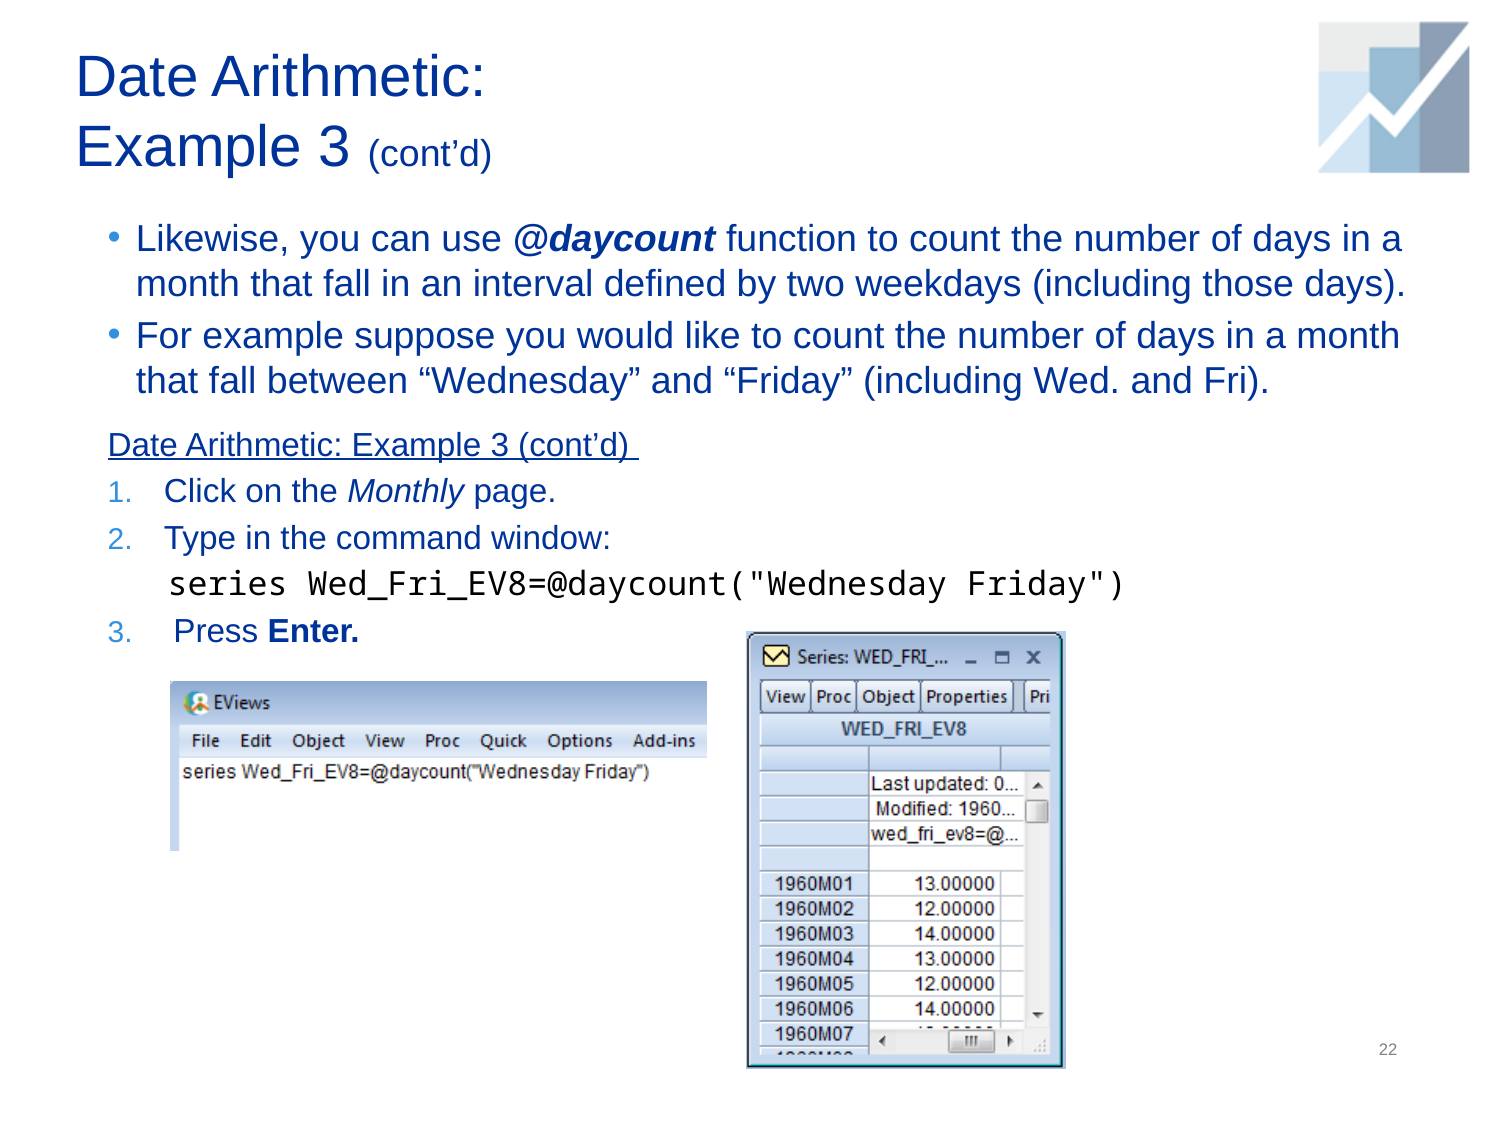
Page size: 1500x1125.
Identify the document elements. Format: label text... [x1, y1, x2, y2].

text_box Likewise, you can use @daycount function to count the number of days in a month that fall in an interval defined by two weekdays (including those days). For example suppose you would like to count the number of days in a month that fall between “Wednesday” and “Friday” (including Wed. and Fri). [92, 206, 1475, 324]
picture [1300, 11, 1479, 181]
slide_number 22 [1262, 1015, 1413, 1067]
picture [170, 681, 707, 851]
picture [746, 631, 1066, 1070]
text_box Date Arithmetic: Example 3 (cont’d) [60, 0, 1295, 186]
text_box Date Arithmetic: Example 3 (cont’d) Click on the Monthly page. Type in the command window: series Wed_Fri_EV8=@daycount("Wednesday Friday") Press Enter. [92, 415, 1500, 698]
